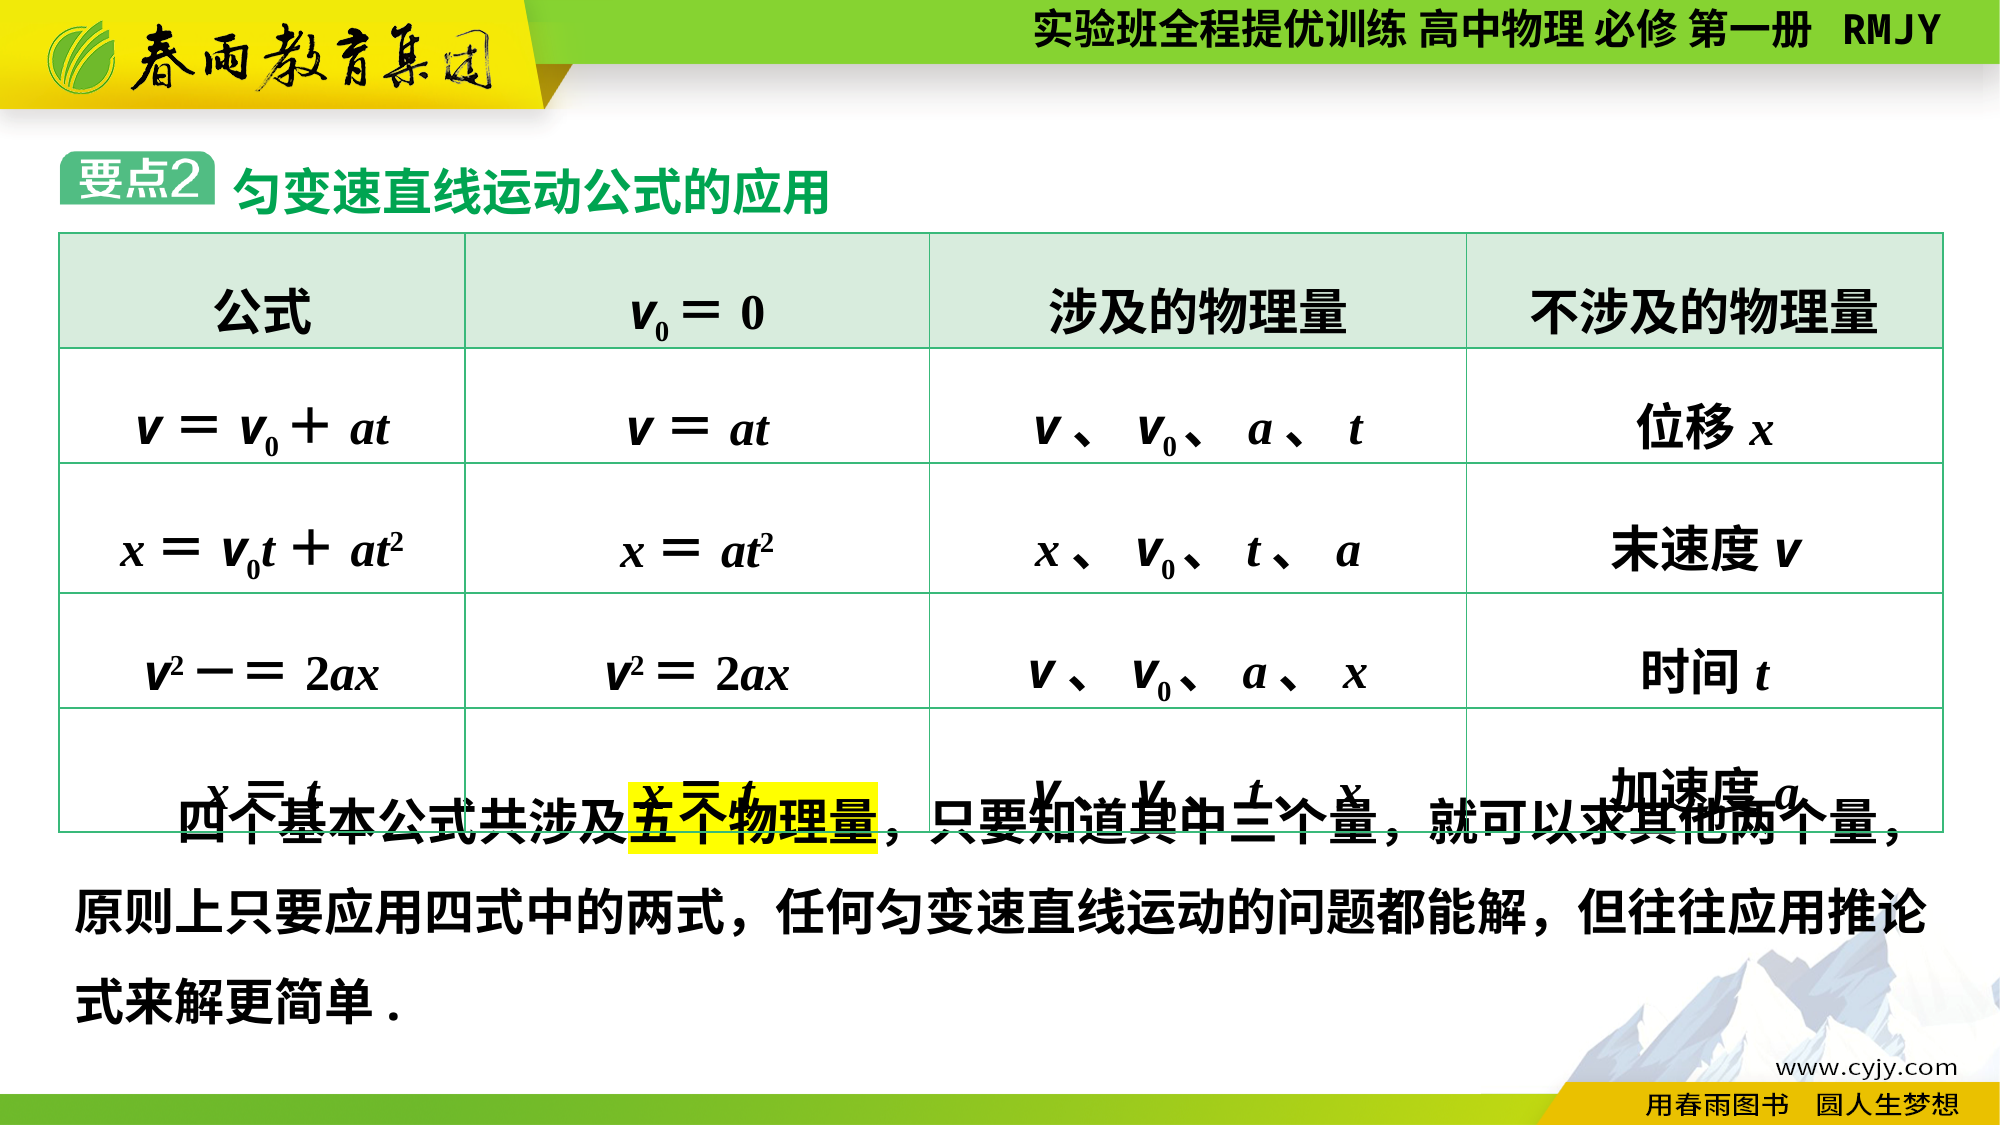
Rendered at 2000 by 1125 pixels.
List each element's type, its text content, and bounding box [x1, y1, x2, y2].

list 匀变速直线运动公式的应用 四个基本公式共涉及五个物理量，只要知道其中三个量，就可以求其他两个量，原则上只要应用四式中的两式，任何匀变速直线运动的问题都能解，但往往应用推论式来解更简单. [59, 833, 1944, 1047]
list 匀变速直线运动公式的应用 四个基本公式共涉及五个物理量，只要知道其中三个量，就可以求其他两个量，原则上只要应用四式中的两式，任何匀变速直线运动的问题都能解，但往往应用推论式来解更简单. [1467, 464, 1942, 592]
list 匀变速直线运动公式的应用 四个基本公式共涉及五个物理量，只要知道其中三个量，就可以求其他两个量，原则上只要应用四式中的两式，任何匀变速直线运动的问题都能解，但往往应用推论式来解更简单. [930, 464, 1466, 592]
list 匀变速直线运动公式的应用 四个基本公式共涉及五个物理量，只要知道其中三个量，就可以求其他两个量，原则上只要应用四式中的两式，任何匀变速直线运动的问题都能解，但往往应用推论式来解更简单. [59, 122, 1944, 232]
list 匀变速直线运动公式的应用 四个基本公式共涉及五个物理量，只要知道其中三个量，就可以求其他两个量，原则上只要应用四式中的两式，任何匀变速直线运动的问题都能解，但往往应用推论式来解更简单. [60, 709, 464, 831]
list 匀变速直线运动公式的应用 四个基本公式共涉及五个物理量，只要知道其中三个量，就可以求其他两个量，原则上只要应用四式中的两式，任何匀变速直线运动的问题都能解，但往往应用推论式来解更简单. [1467, 349, 1942, 462]
list 匀变速直线运动公式的应用 四个基本公式共涉及五个物理量，只要知道其中三个量，就可以求其他两个量，原则上只要应用四式中的两式，任何匀变速直线运动的问题都能解，但往往应用推论式来解更简单. [60, 464, 464, 592]
list 匀变速直线运动公式的应用 四个基本公式共涉及五个物理量，只要知道其中三个量，就可以求其他两个量，原则上只要应用四式中的两式，任何匀变速直线运动的问题都能解，但往往应用推论式来解更简单. [466, 464, 929, 592]
list 匀变速直线运动公式的应用 四个基本公式共涉及五个物理量，只要知道其中三个量，就可以求其他两个量，原则上只要应用四式中的两式，任何匀变速直线运动的问题都能解，但往往应用推论式来解更简单. [466, 594, 929, 707]
list 匀变速直线运动公式的应用 四个基本公式共涉及五个物理量，只要知道其中三个量，就可以求其他两个量，原则上只要应用四式中的两式，任何匀变速直线运动的问题都能解，但往往应用推论式来解更简单. [1467, 709, 1942, 831]
list 匀变速直线运动公式的应用 四个基本公式共涉及五个物理量，只要知道其中三个量，就可以求其他两个量，原则上只要应用四式中的两式，任何匀变速直线运动的问题都能解，但往往应用推论式来解更简单. [60, 594, 464, 707]
list 匀变速直线运动公式的应用 四个基本公式共涉及五个物理量，只要知道其中三个量，就可以求其他两个量，原则上只要应用四式中的两式，任何匀变速直线运动的问题都能解，但往往应用推论式来解更简单. [1467, 594, 1942, 707]
list 匀变速直线运动公式的应用 四个基本公式共涉及五个物理量，只要知道其中三个量，就可以求其他两个量，原则上只要应用四式中的两式，任何匀变速直线运动的问题都能解，但往往应用推论式来解更简单. [60, 349, 464, 462]
list 匀变速直线运动公式的应用 四个基本公式共涉及五个物理量，只要知道其中三个量，就可以求其他两个量，原则上只要应用四式中的两式，任何匀变速直线运动的问题都能解，但往往应用推论式来解更简单. [930, 594, 1466, 707]
list 匀变速直线运动公式的应用 四个基本公式共涉及五个物理量，只要知道其中三个量，就可以求其他两个量，原则上只要应用四式中的两式，任何匀变速直线运动的问题都能解，但往往应用推论式来解更简单. [930, 349, 1466, 462]
picture [0, 0, 2000, 1125]
list 匀变速直线运动公式的应用 四个基本公式共涉及五个物理量，只要知道其中三个量，就可以求其他两个量，原则上只要应用四式中的两式，任何匀变速直线运动的问题都能解，但往往应用推论式来解更简单. [466, 709, 929, 831]
list 匀变速直线运动公式的应用 四个基本公式共涉及五个物理量，只要知道其中三个量，就可以求其他两个量，原则上只要应用四式中的两式，任何匀变速直线运动的问题都能解，但往往应用推论式来解更简单. [466, 349, 929, 462]
list 匀变速直线运动公式的应用 四个基本公式共涉及五个物理量，只要知道其中三个量，就可以求其他两个量，原则上只要应用四式中的两式，任何匀变速直线运动的问题都能解，但往往应用推论式来解更简单. [930, 709, 1466, 831]
